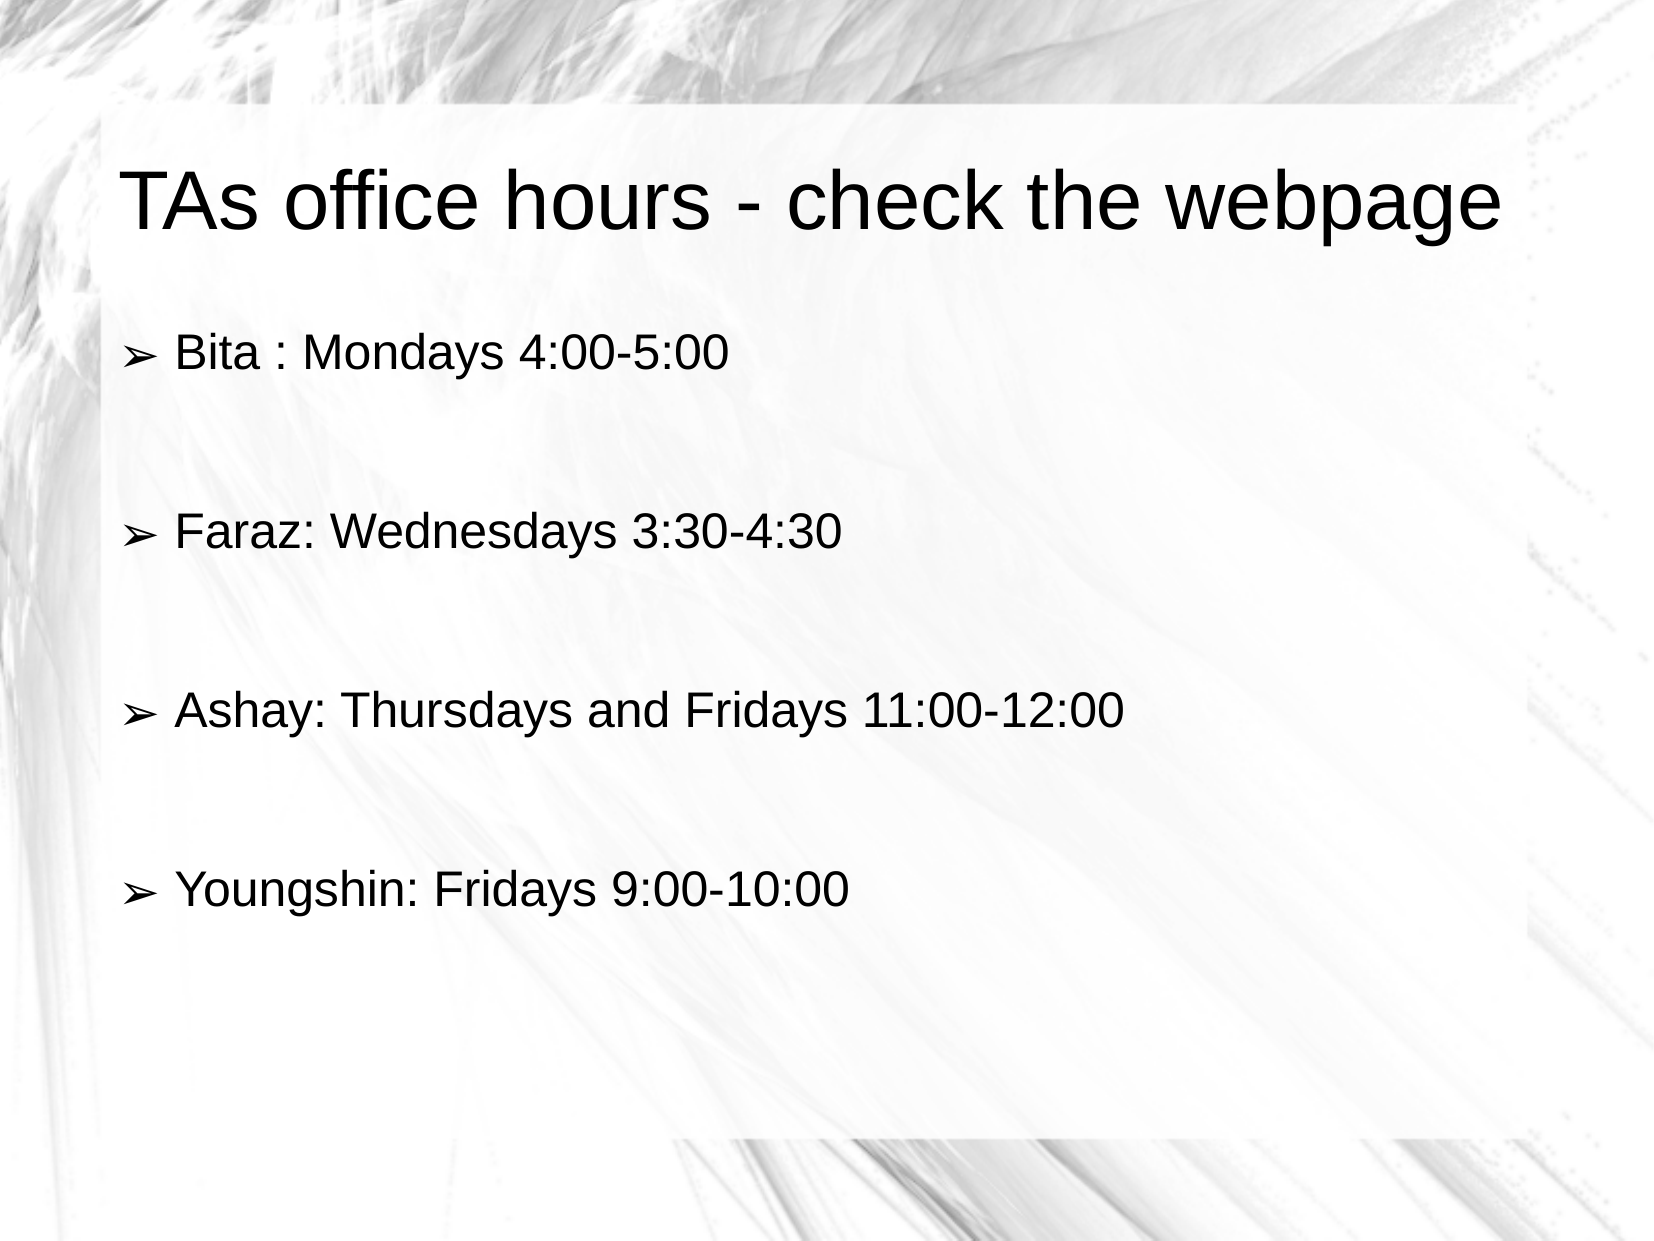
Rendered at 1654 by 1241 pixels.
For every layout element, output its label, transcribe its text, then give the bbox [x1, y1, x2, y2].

list Bita : Mondays 4:00-5:00 Faraz: Wednesdays 3:30-4:30 Ashay: Thursdays and Fridays 11:00-12:00 Youngshin: Fridays 9:00-10:00 [118, 319, 1571, 1109]
picture [0, 0, 1654, 1241]
title TAs office hours - check the webpage [118, 93, 1506, 299]
